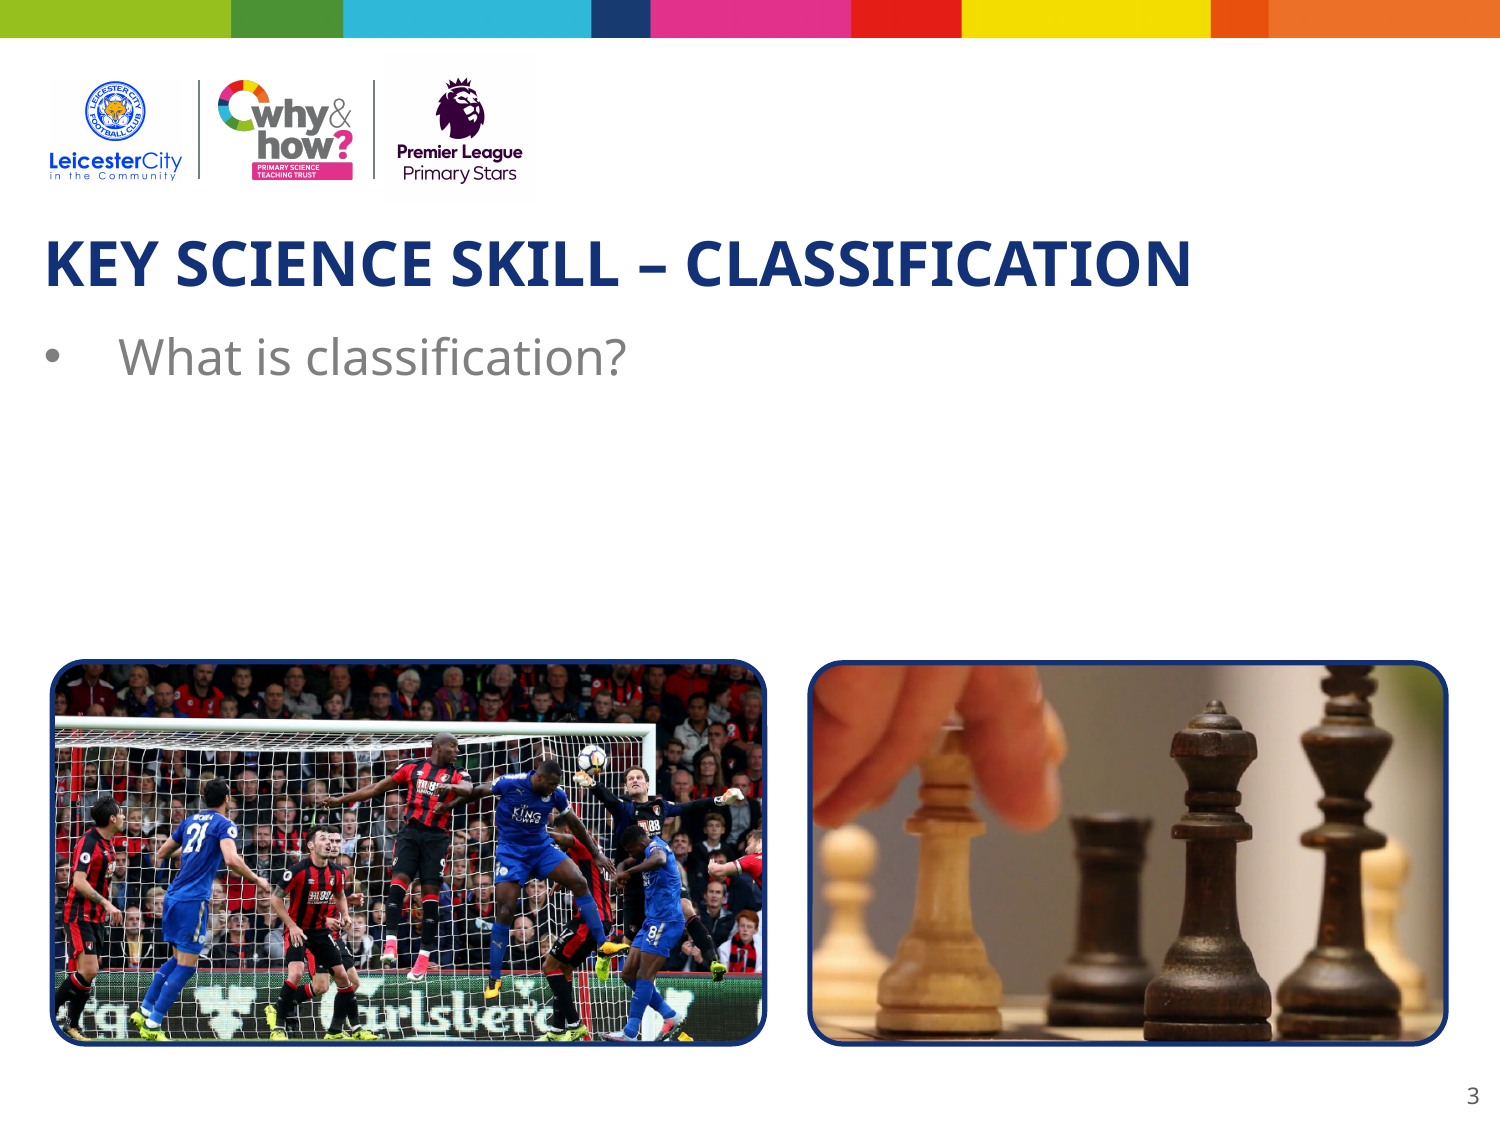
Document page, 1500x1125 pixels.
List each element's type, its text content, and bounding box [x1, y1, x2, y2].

picture [218, 80, 353, 180]
picture [384, 53, 536, 204]
picture [50, 80, 182, 181]
text_box KEY SCIENCE SKILL – CLASSIFICATION [29, 216, 1500, 306]
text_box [52, 661, 1447, 1045]
picture [0, 0, 1500, 38]
slide_number 3 [1395, 1067, 1488, 1125]
text_box What is classification? [29, 317, 811, 393]
